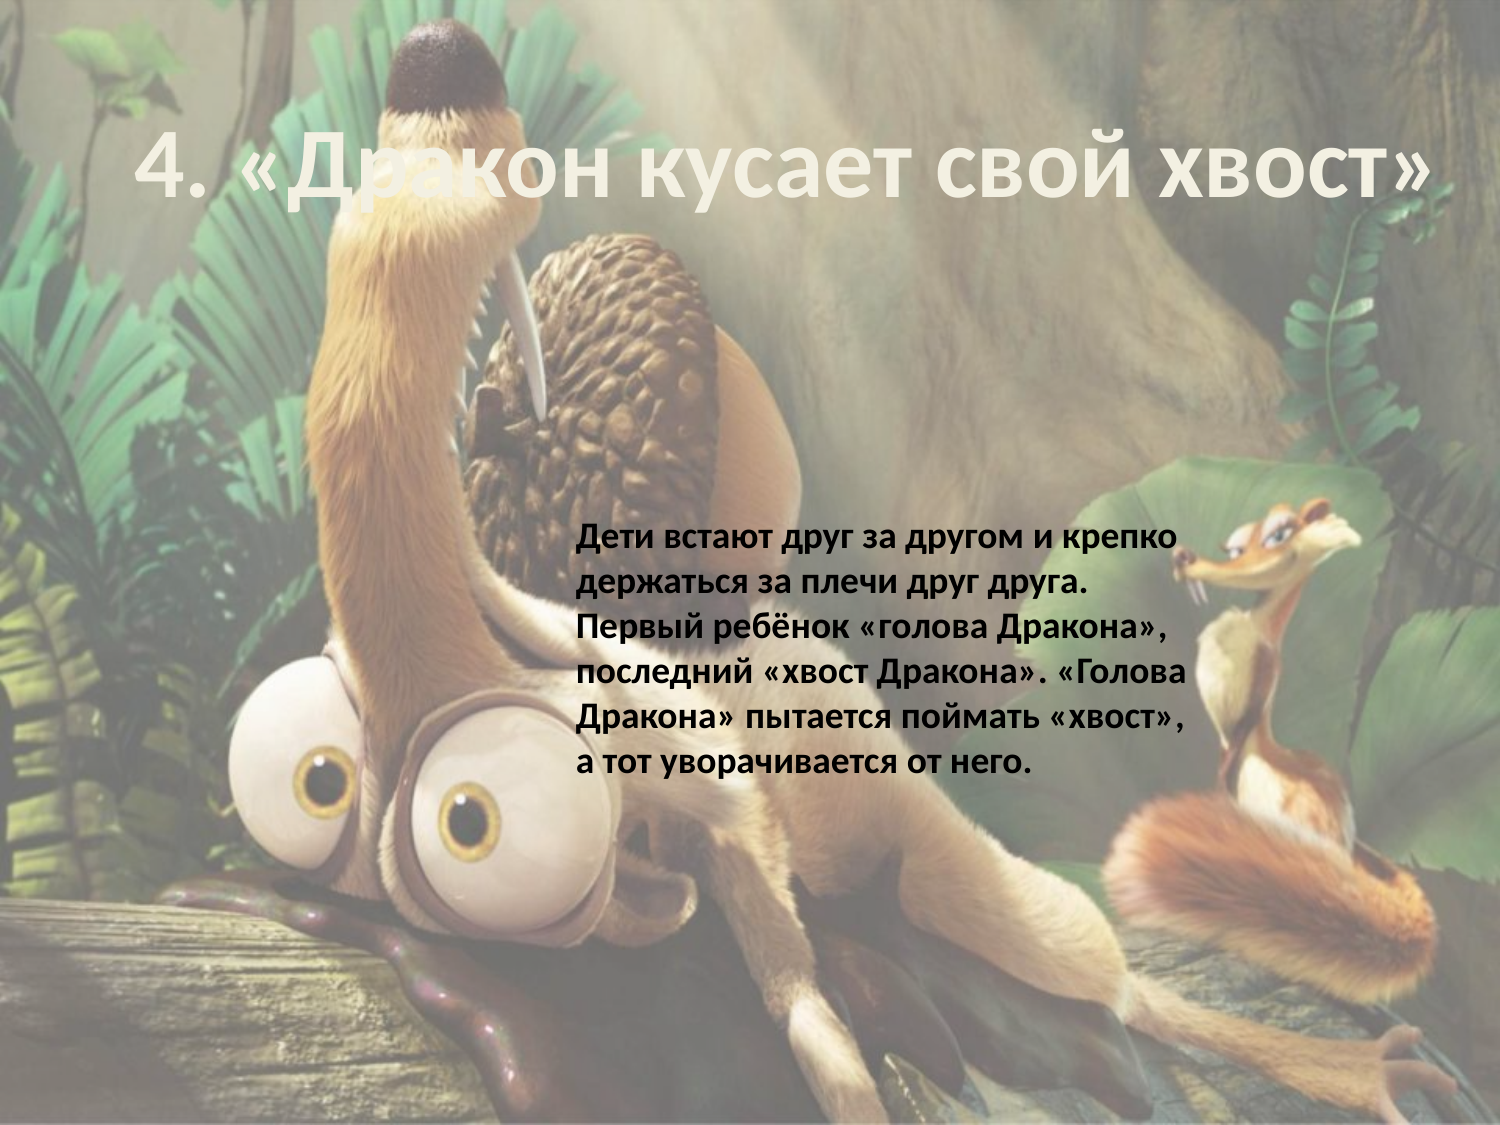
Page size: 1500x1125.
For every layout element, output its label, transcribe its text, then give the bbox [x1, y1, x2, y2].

text_box Дети встают друг за другом и крепко держаться за плечи друг друга. Первый ребёнок «голова Дракона», последний «хвост Дракона». «Голова Дракона» пытается поймать «хвост», а тот уворачивается от него. [561, 503, 1258, 789]
text_box 4. «Дракон кусает свой хвост» [119, 90, 1458, 225]
